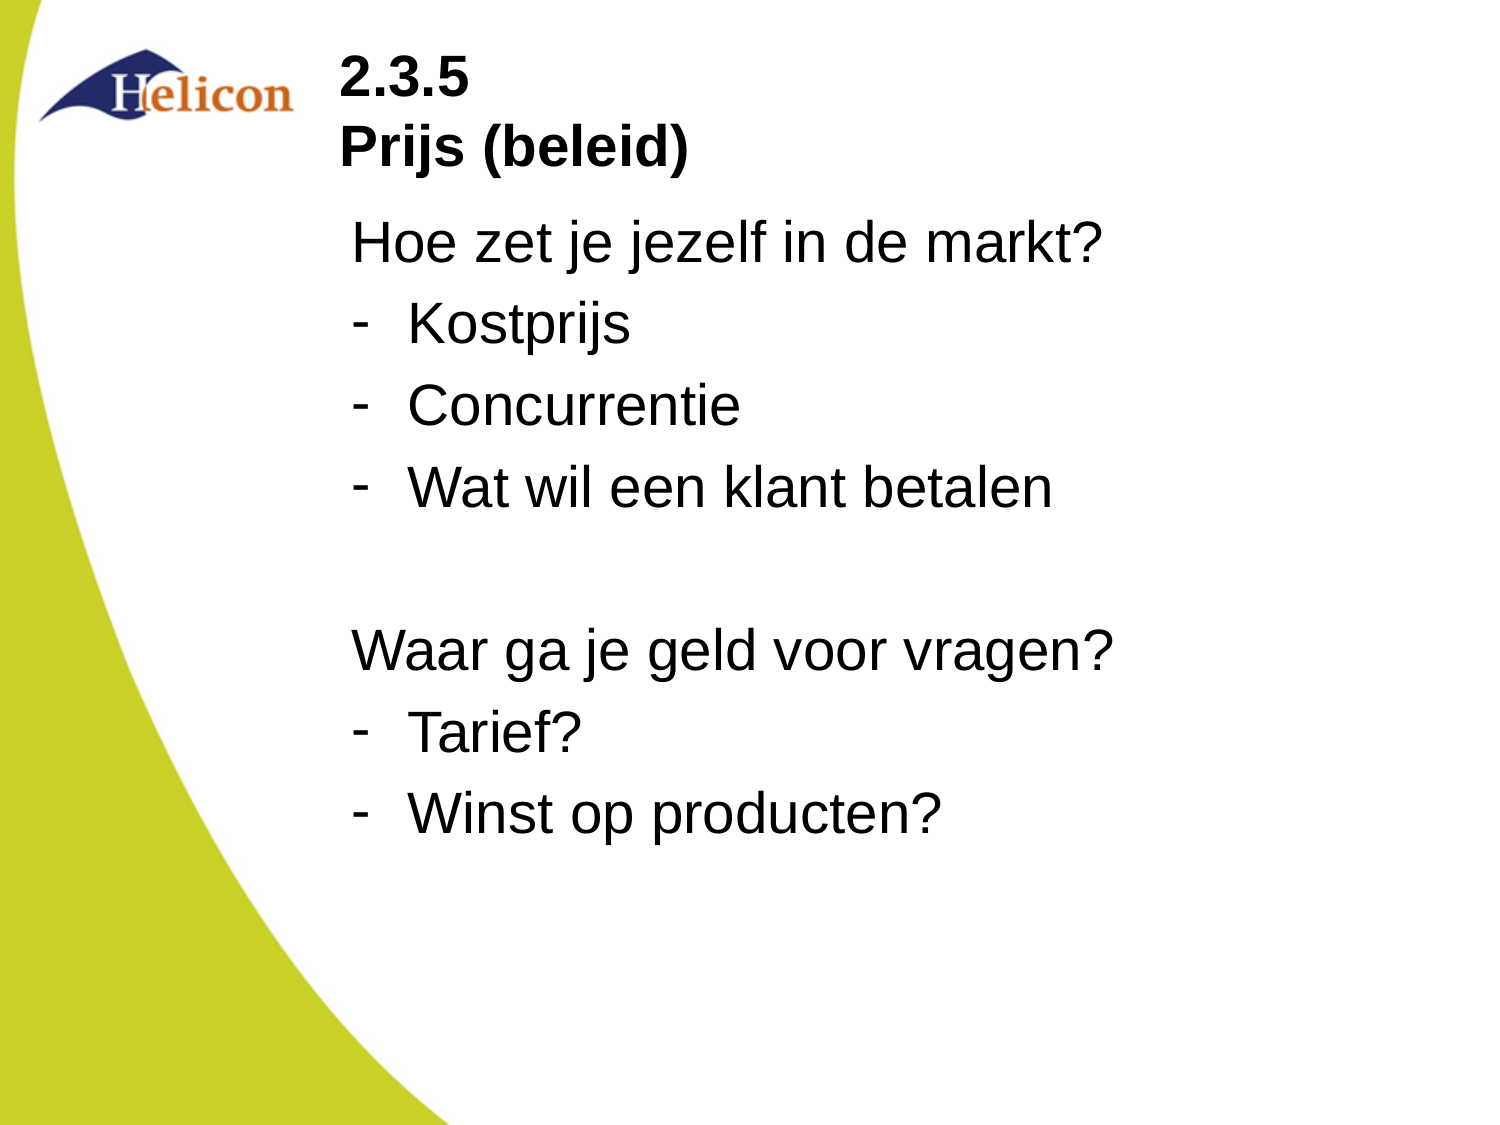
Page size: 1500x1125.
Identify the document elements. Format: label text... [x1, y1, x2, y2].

list Hoe zet je jezelf in de markt? Kostprijs Concurrentie Wat wil een klant betalen Waar ga je geld voor vragen? Tarief? Winst op producten? [336, 196, 1425, 1005]
title 2.3.5 Prijs (beleid) [324, 54, 1415, 161]
picture [0, 0, 1500, 1125]
